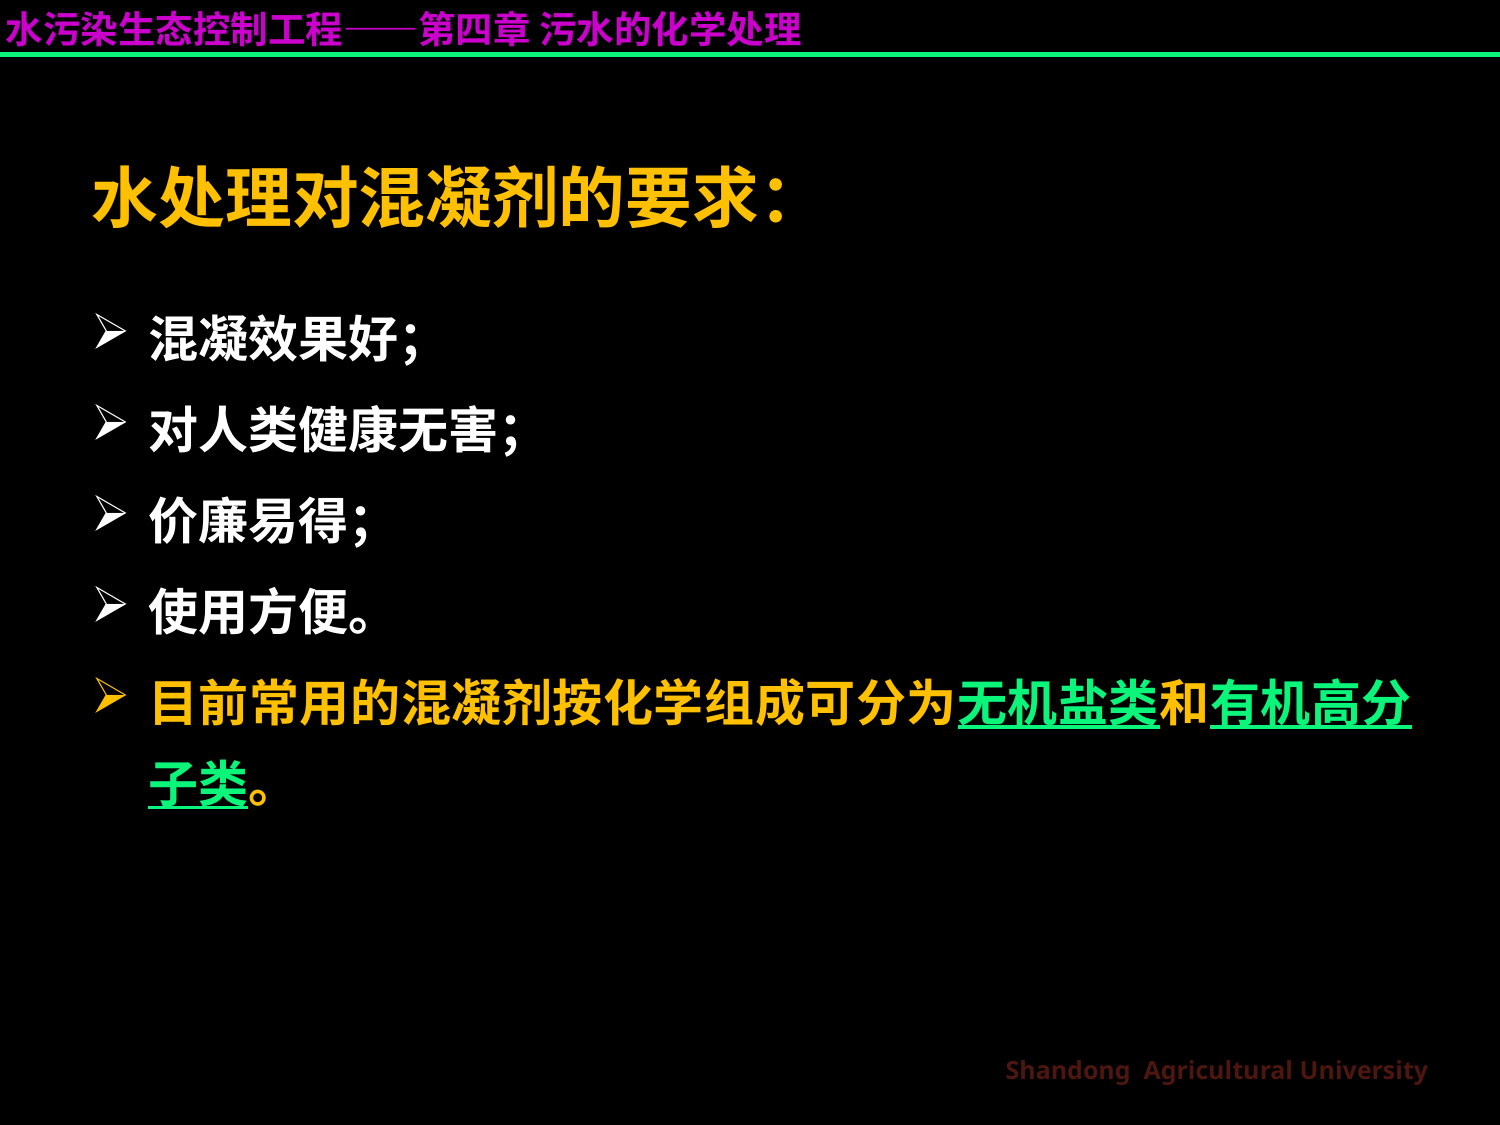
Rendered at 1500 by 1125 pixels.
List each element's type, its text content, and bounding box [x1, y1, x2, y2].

title 水处理对混凝剂的要求： [76, 101, 1427, 278]
list 混凝效果好； 对人类健康无害； 价廉易得； 使用方便。 目前常用的混凝剂按化学组成可分为无机盐类和有机高分子类。 [76, 278, 1427, 882]
